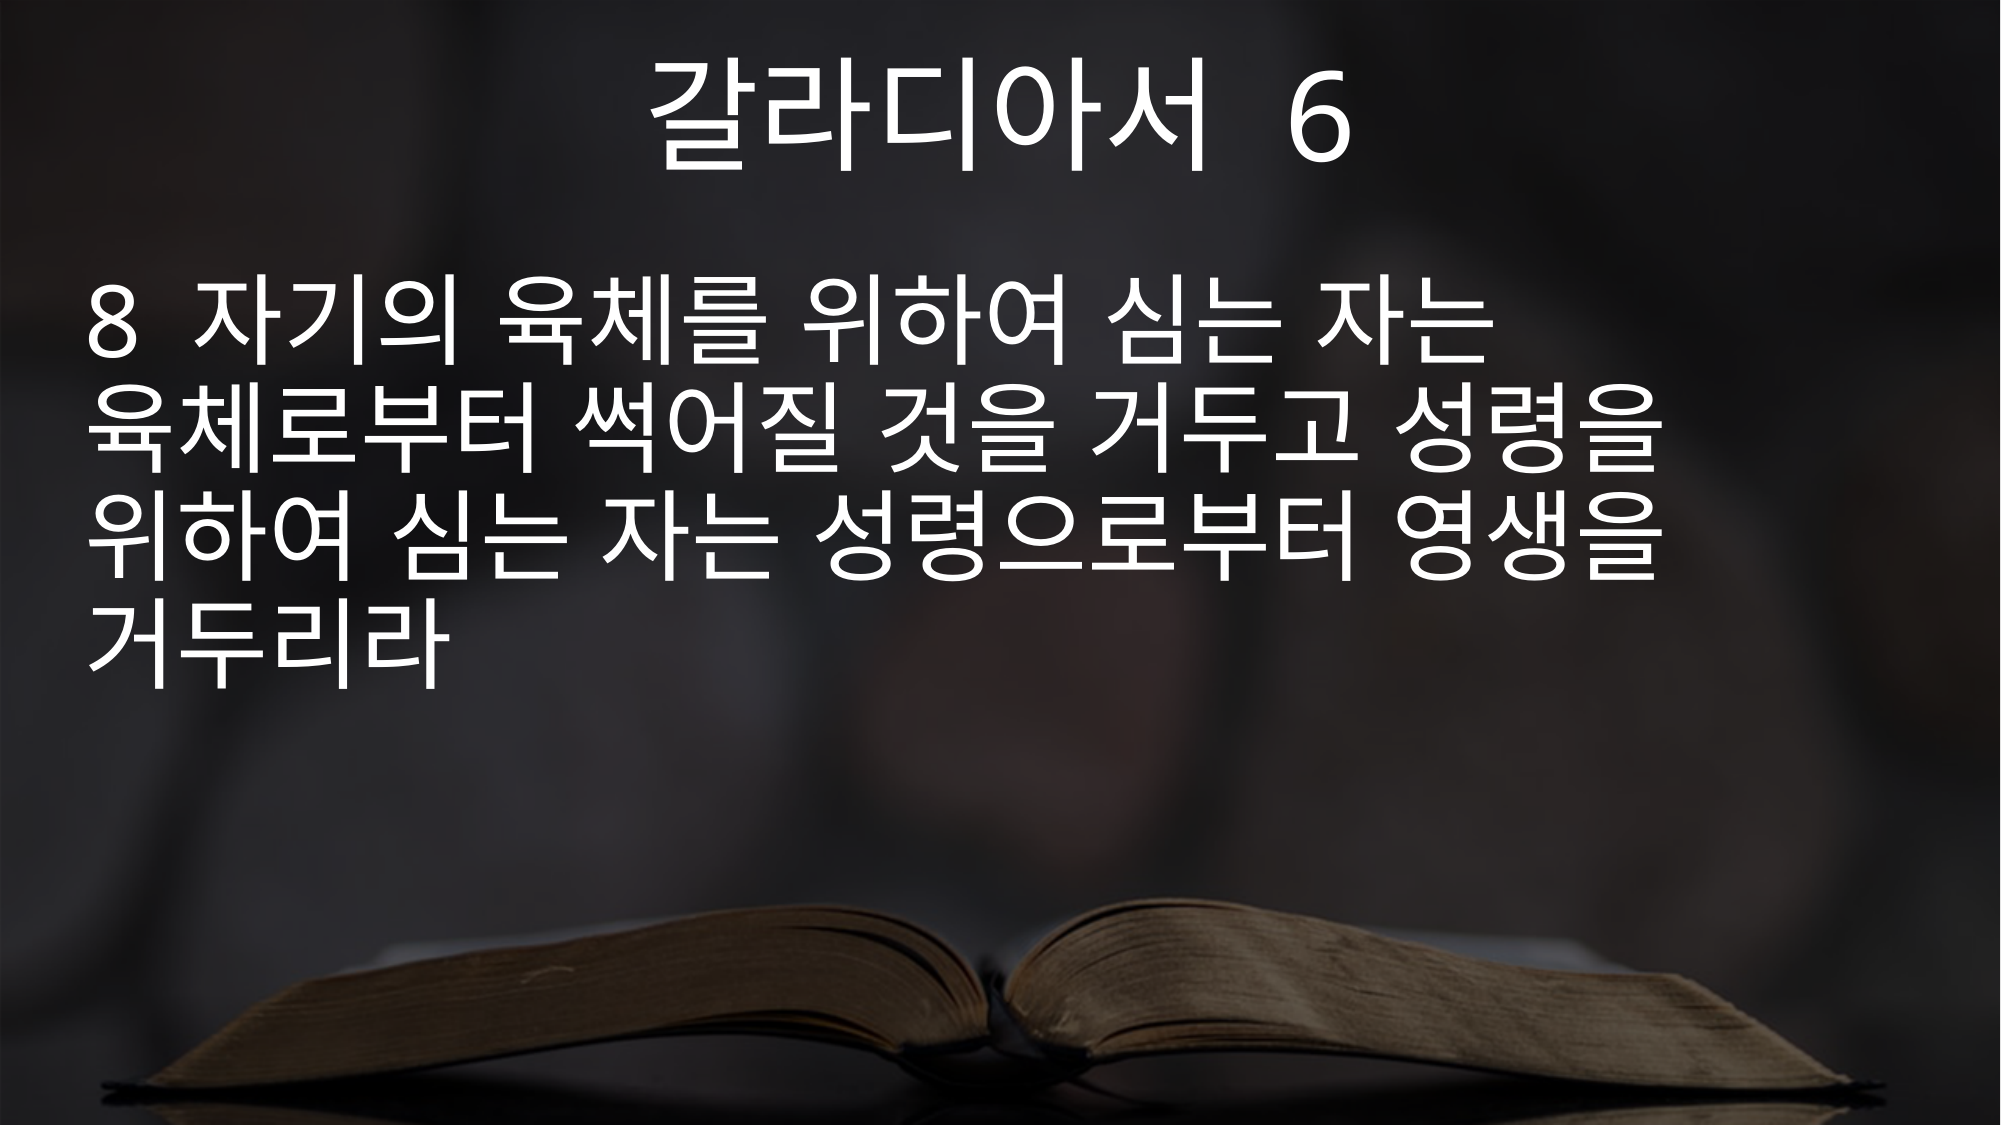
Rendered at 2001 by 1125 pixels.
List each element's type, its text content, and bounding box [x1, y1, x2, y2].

footer 갈라디아서 6 [0, 32, 2000, 192]
picture [0, 0, 2001, 1125]
list 8 자기의 육체를 위하여 심는 자는 육체로부터 썩어질 것을 거두고 성령을 위하여 심는 자는 성령으로부터 영생을 거두리라 [69, 263, 1953, 423]
